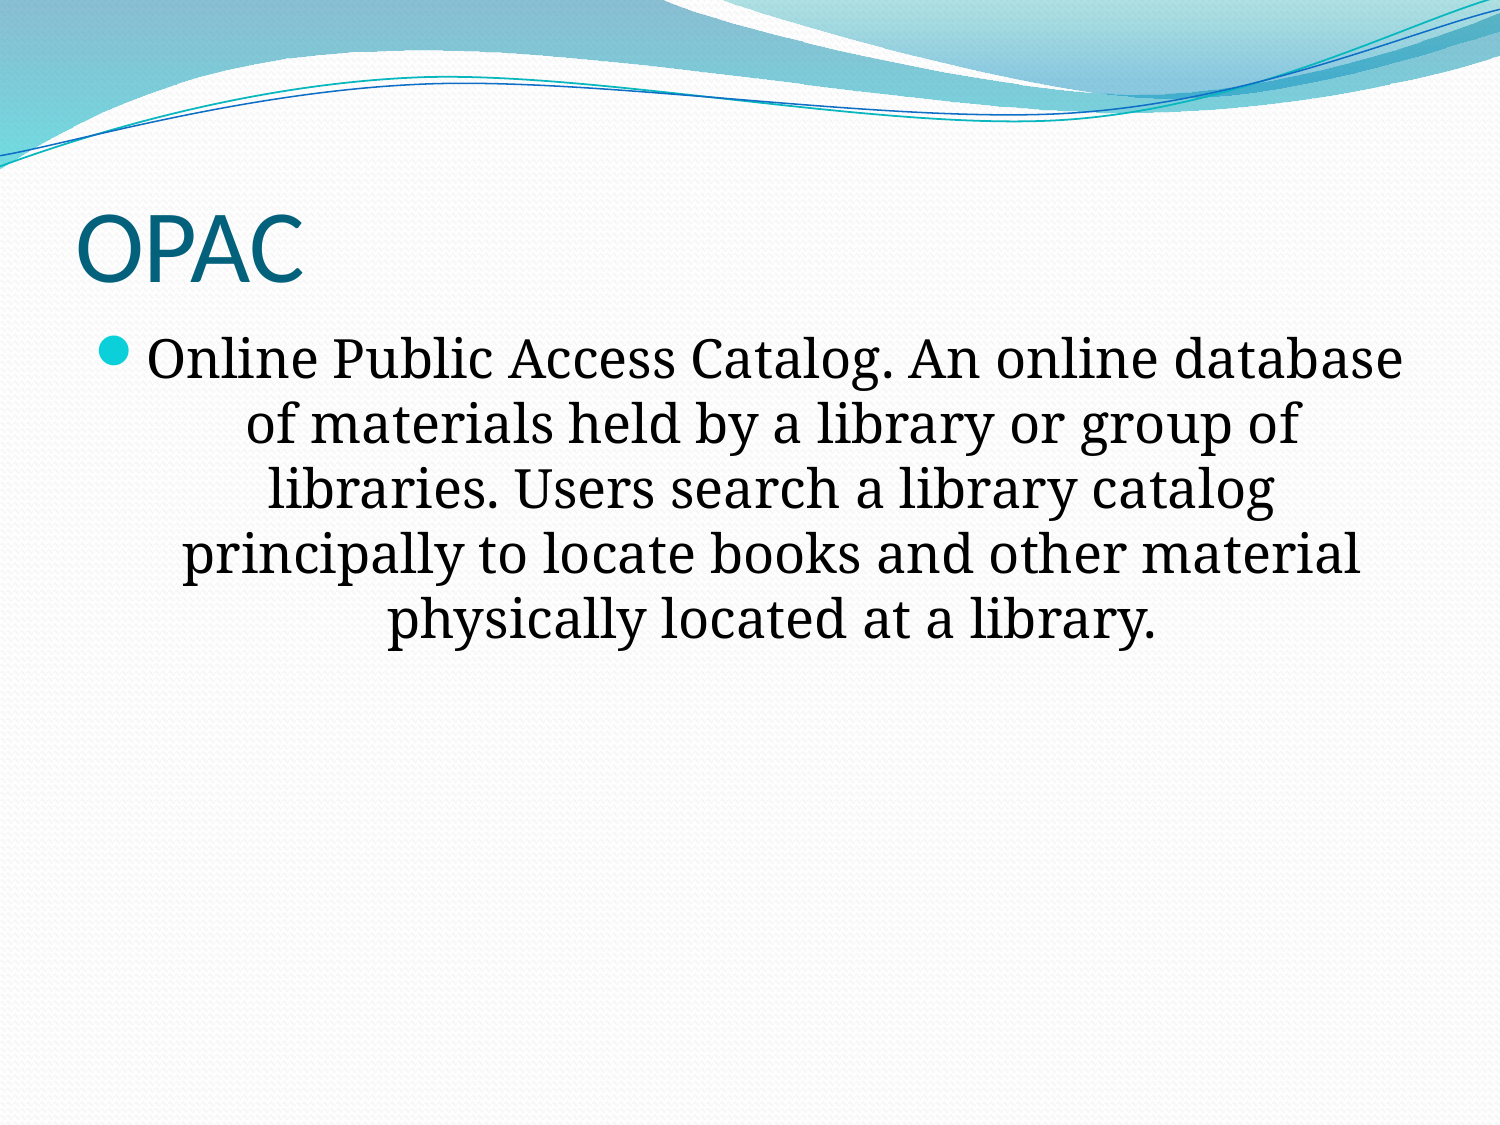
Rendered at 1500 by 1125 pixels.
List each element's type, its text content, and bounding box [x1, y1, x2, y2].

list Online Public Access Catalog. An online database of materials held by a library or group of libraries. Users search a library catalog principally to locate books and other material physically located at a library. [75, 317, 1425, 1038]
title OPAC [75, 115, 1425, 303]
